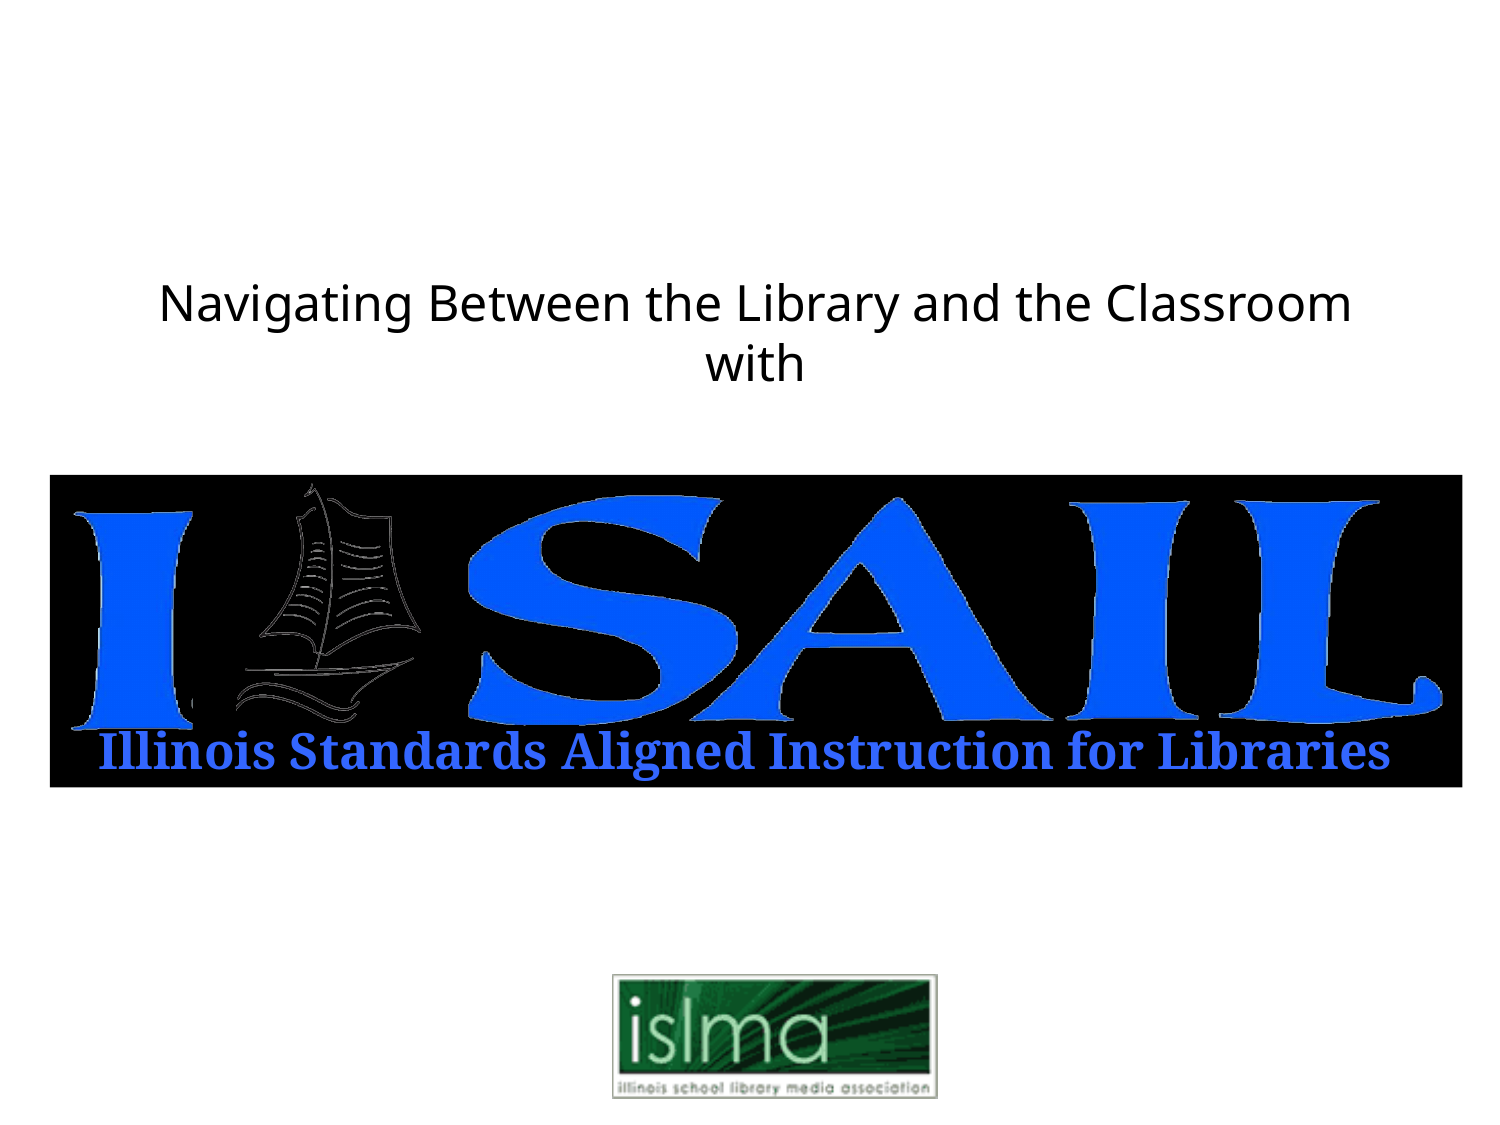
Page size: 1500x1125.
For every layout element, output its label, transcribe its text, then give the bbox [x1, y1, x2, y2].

picture [612, 974, 938, 1100]
text_box Illinois Standards Aligned Instruction for Libraries [0, 712, 1492, 788]
text_box Navigating Between the Library and the Classroom with [87, 263, 1425, 399]
picture [37, 449, 1463, 751]
